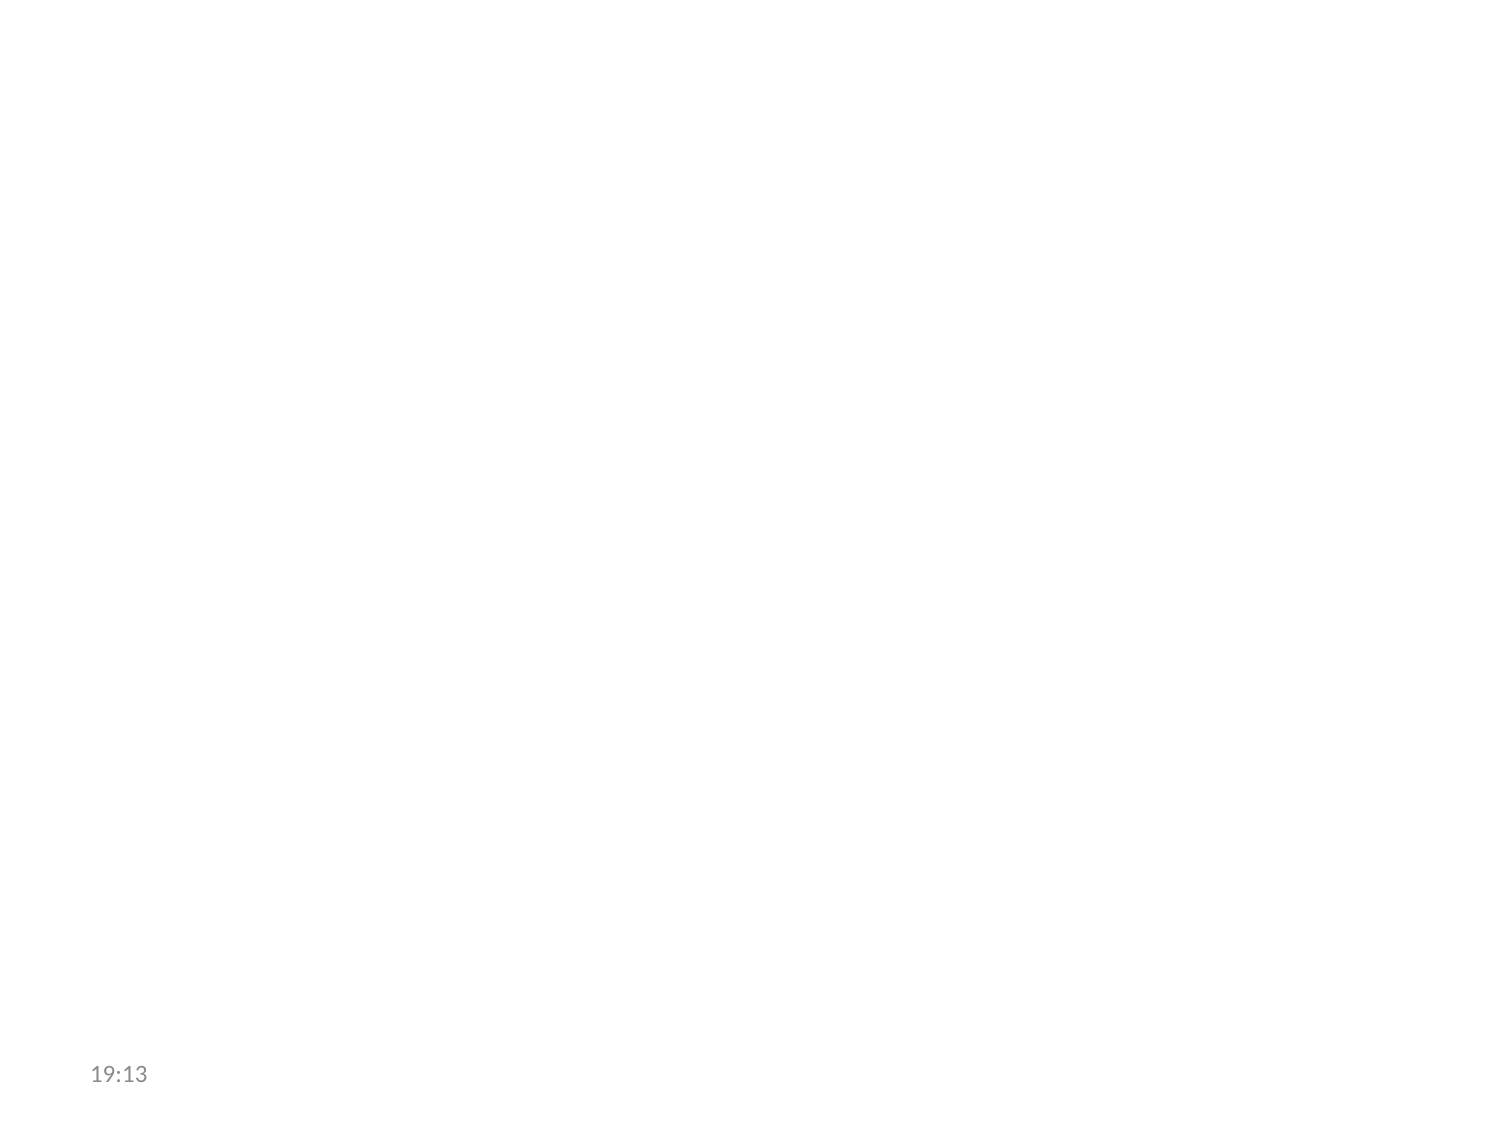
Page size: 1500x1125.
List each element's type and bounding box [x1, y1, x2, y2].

slide_number [75, 1042, 425, 1103]
